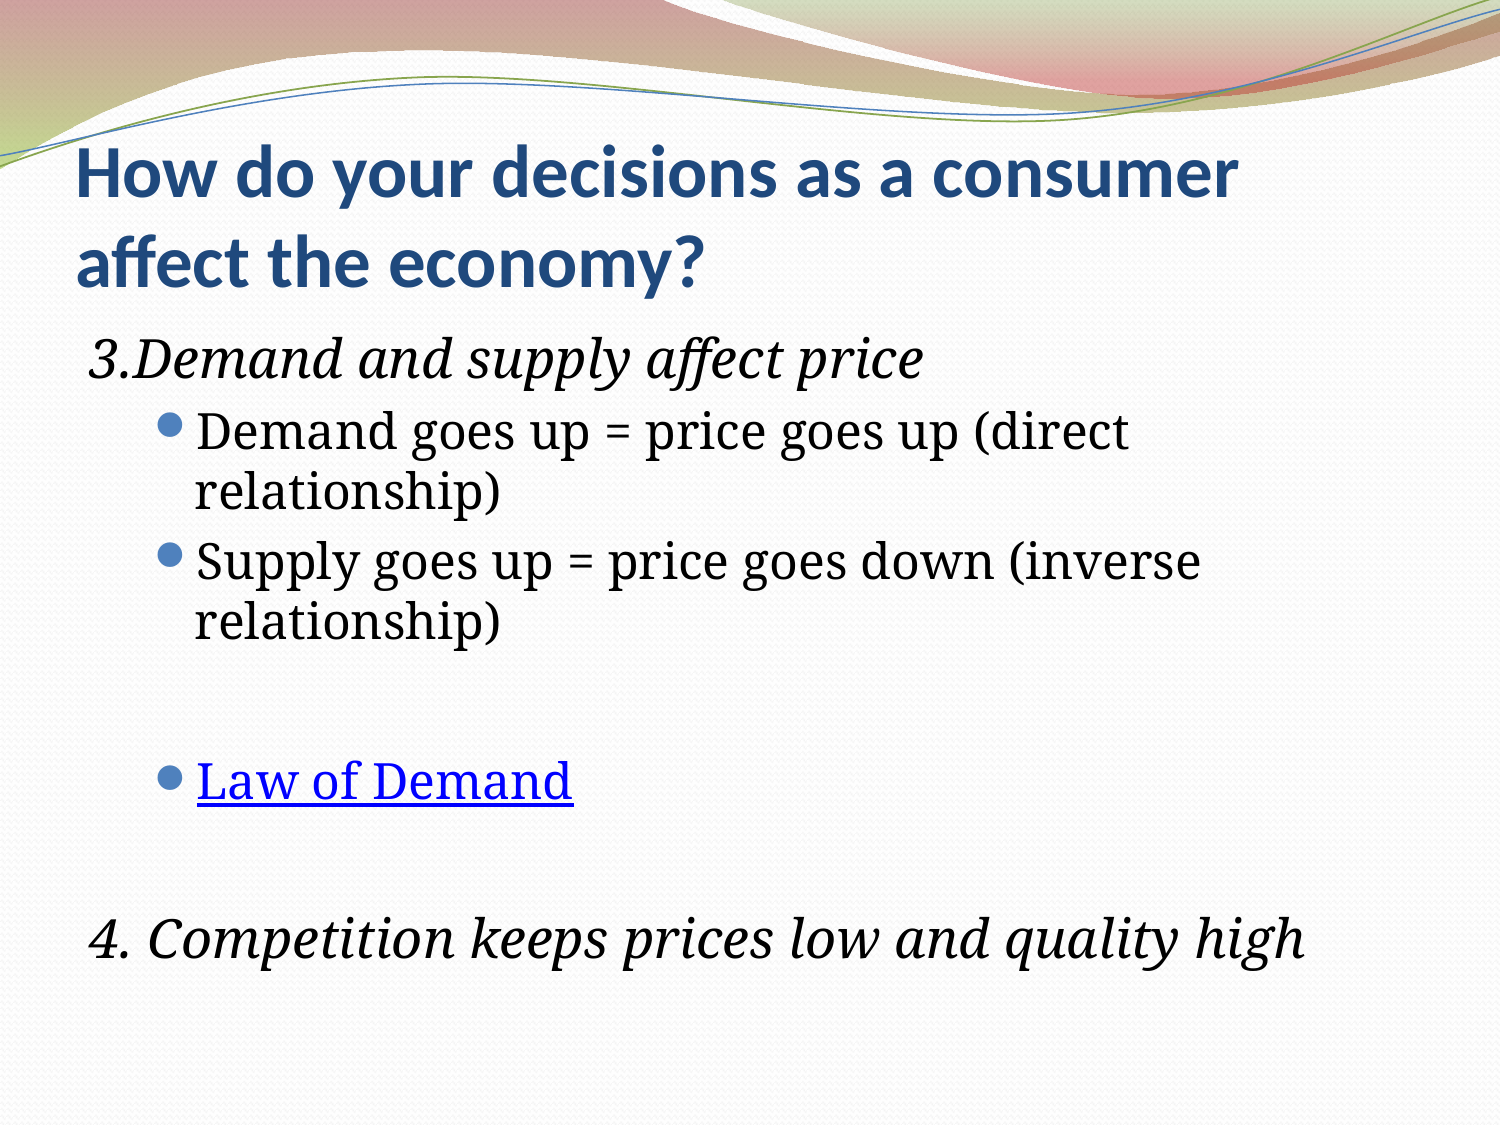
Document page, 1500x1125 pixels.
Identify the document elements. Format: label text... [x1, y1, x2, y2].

title How do your decisions as a consumer affect the economy? [75, 115, 1425, 303]
list 3.Demand and supply affect price Demand goes up = price goes up (direct relationship) Supply goes up = price goes down (inverse relationship) Law of Demand 4. Competition keeps prices low and quality high [75, 317, 1425, 1038]
